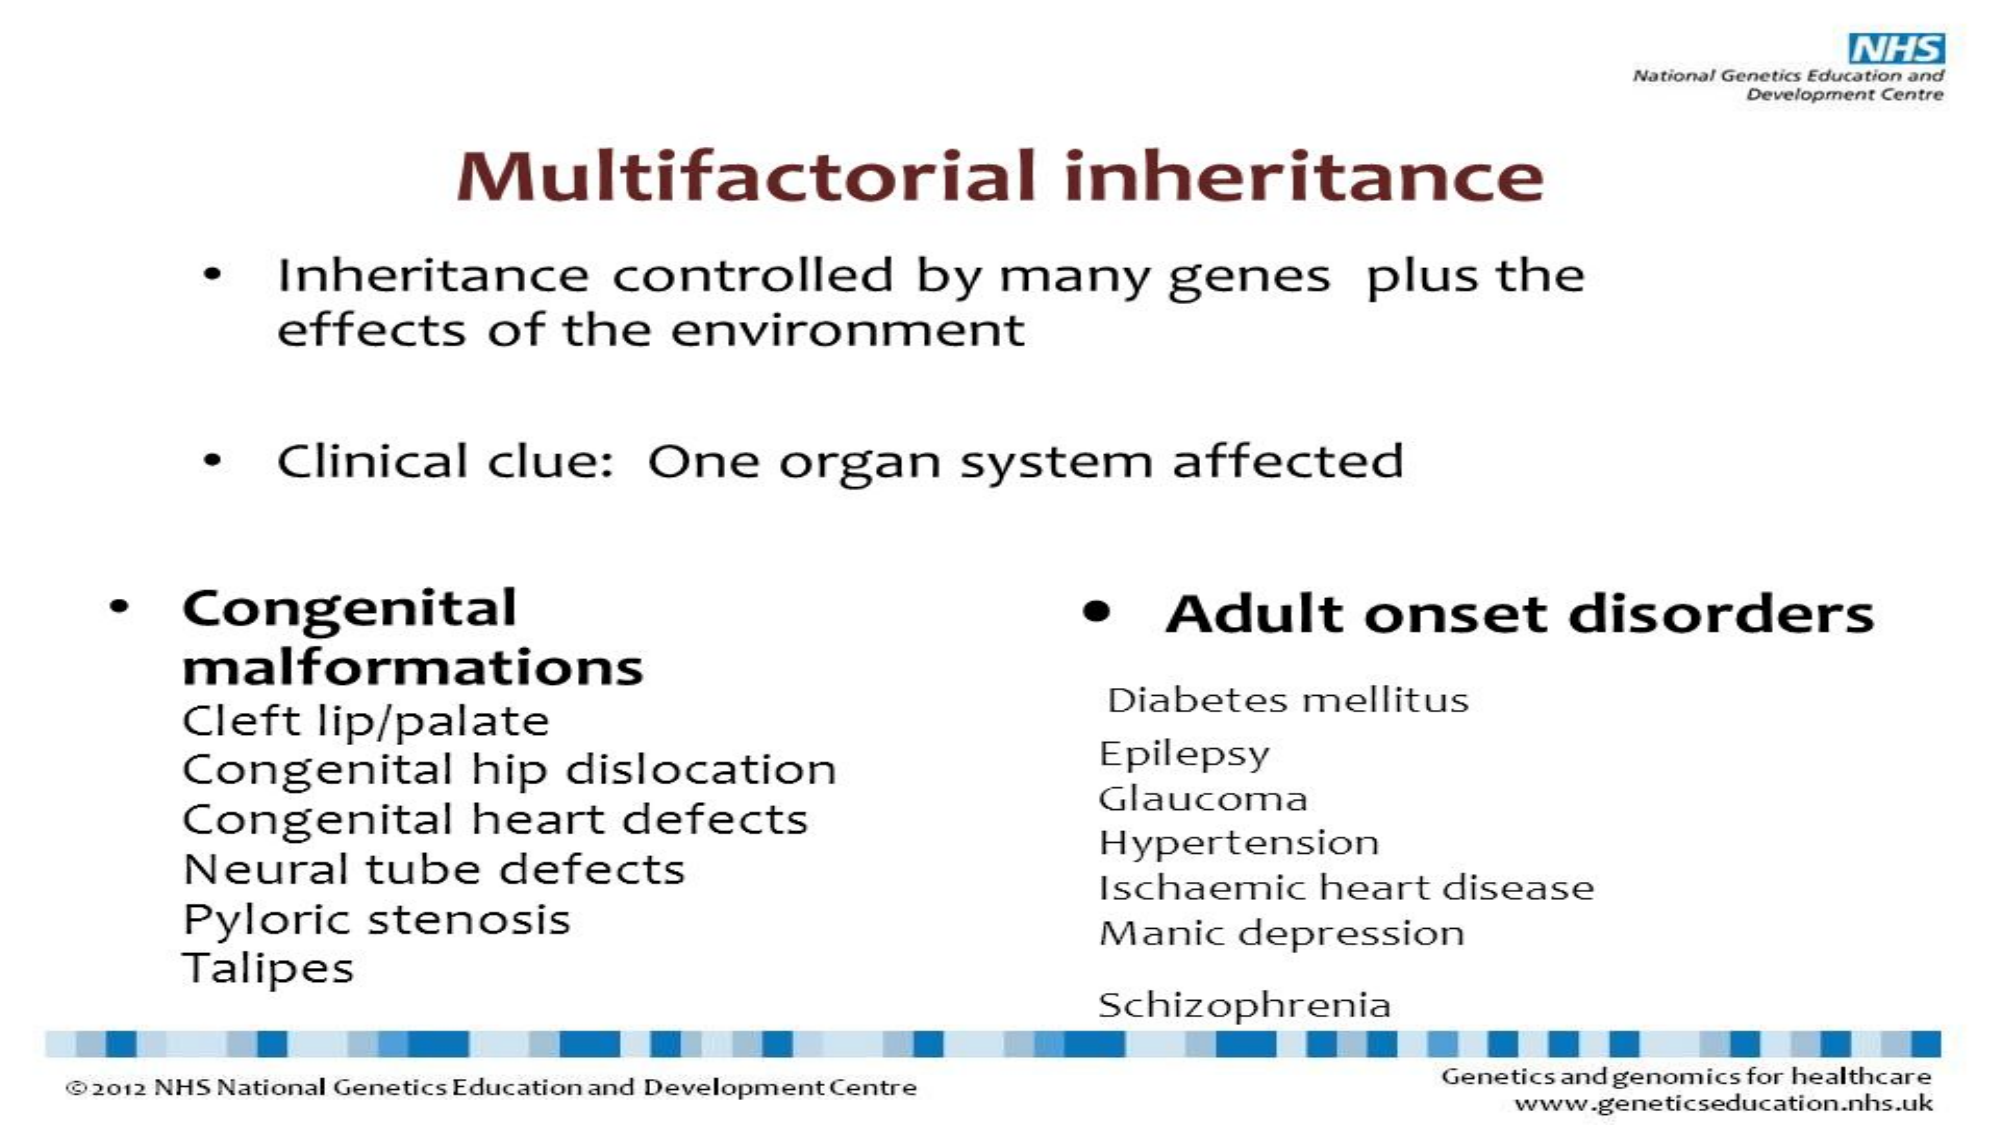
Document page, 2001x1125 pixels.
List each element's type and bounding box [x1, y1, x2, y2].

list [0, 0, 2000, 1125]
